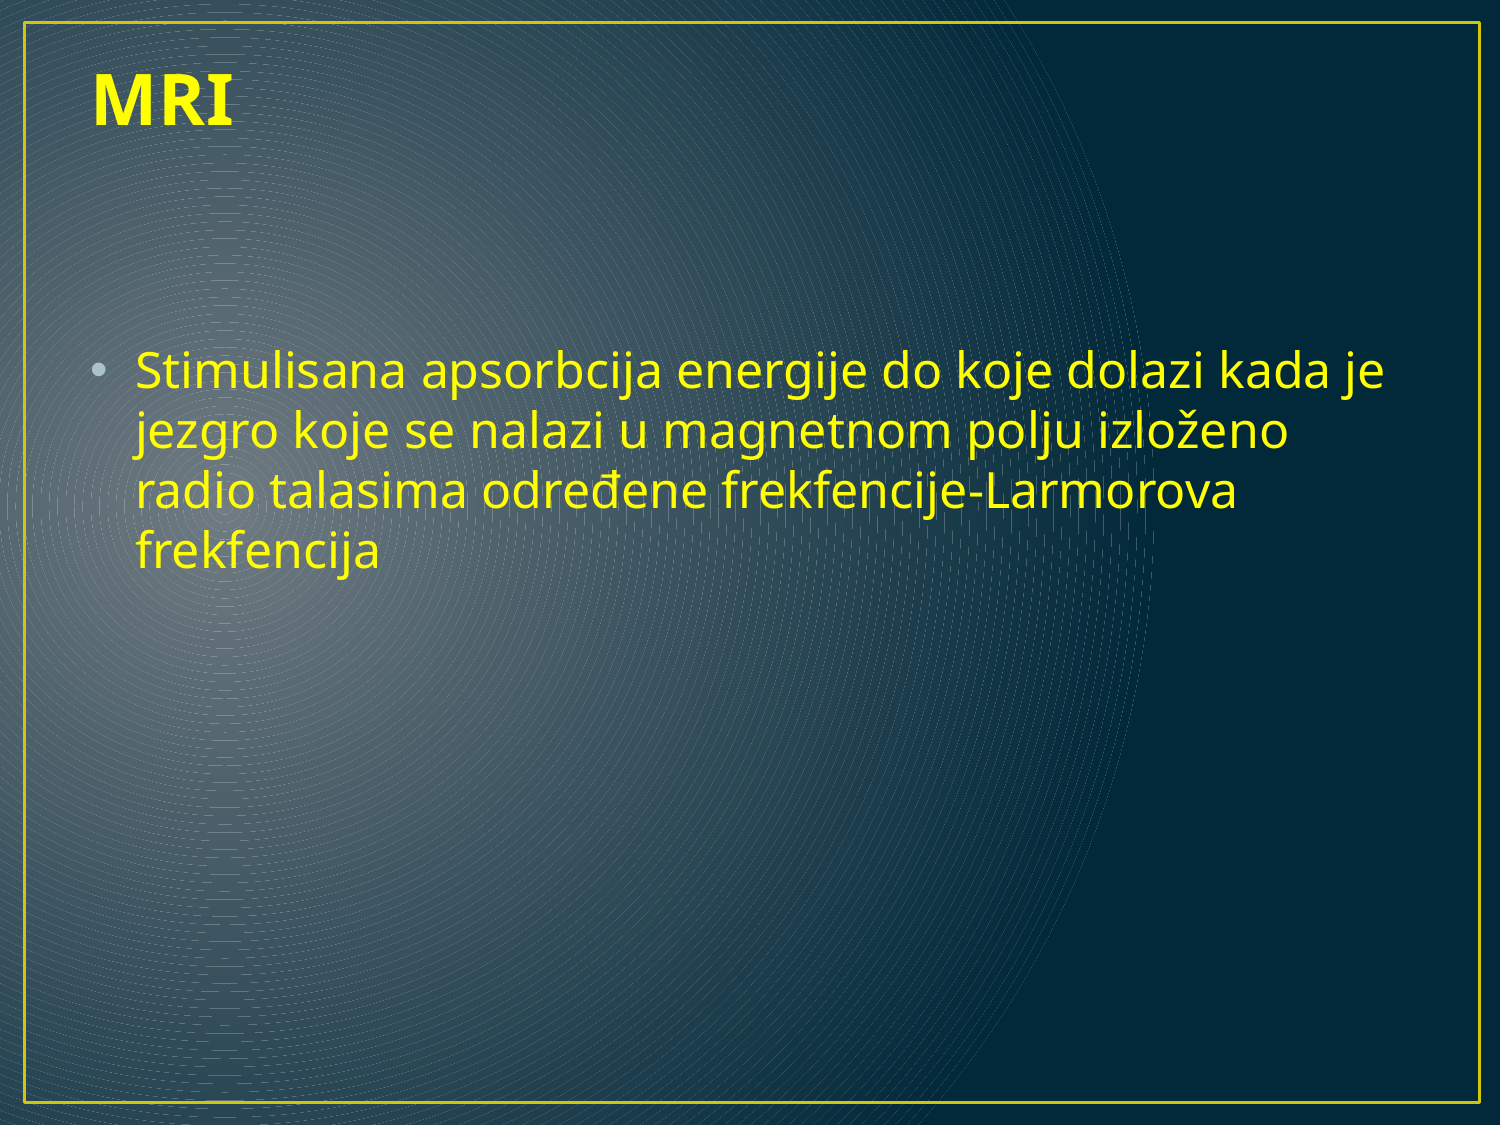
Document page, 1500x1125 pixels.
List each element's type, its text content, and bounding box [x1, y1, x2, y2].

list Stimulisana apsorbcija energije do koje dolazi kada je jezgro koje se nalazi u magnetnom polju izloženo radio talasima određene frekfencije-Larmorova frekfencija [75, 331, 1425, 1000]
title MRI [75, 45, 1425, 233]
